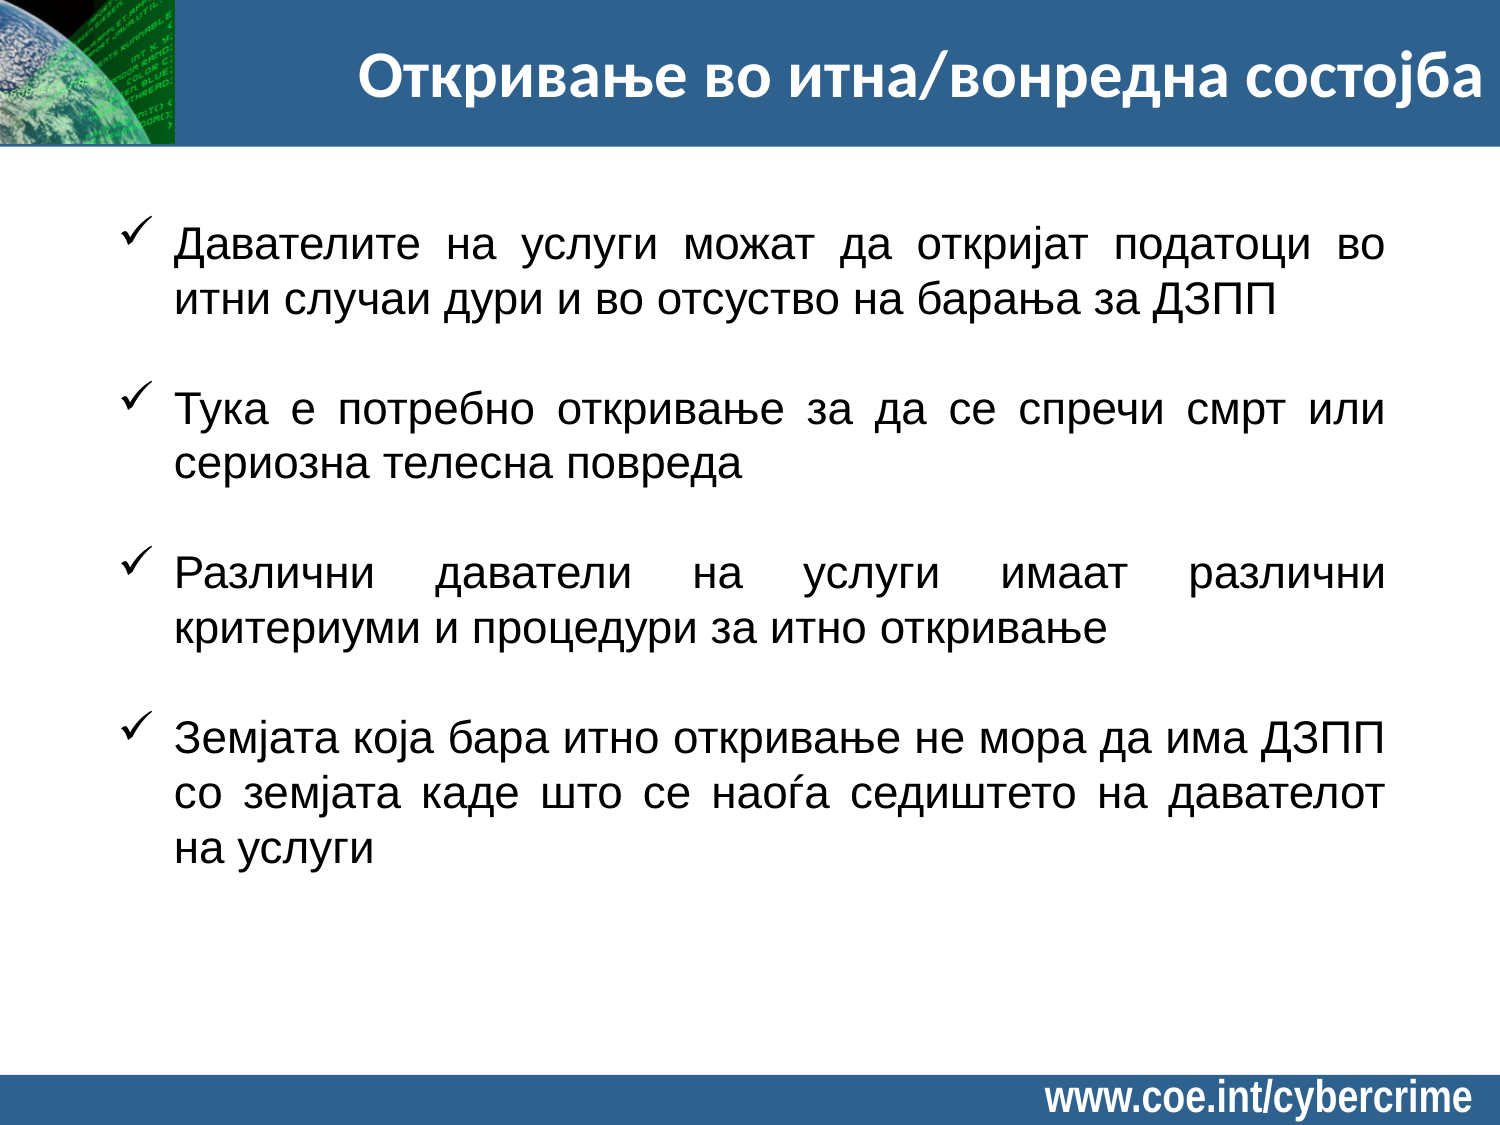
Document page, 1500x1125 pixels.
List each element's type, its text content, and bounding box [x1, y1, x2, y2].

picture [0, 0, 175, 144]
text_box www.coe.int/cybercrime [1030, 1059, 1500, 1125]
text_box Давателите на услуги можат да откријат податоци во итни случаи дури и во отсуство на барања за ДЗПП Тука е потребно откривање за да се спречи смрт или сериозна телесна повреда Различни даватели на услуги имаат различни критериуми и процедури за итно откривање Земјата која бара итно откривање не мора да има ДЗПП со земјата каде што се наоѓа седиштето на давателот на услуги [102, 205, 1402, 881]
text_box [0, 1073, 1030, 1125]
text_box Oткривање во итна/вонредна состојба [177, 0, 1500, 149]
